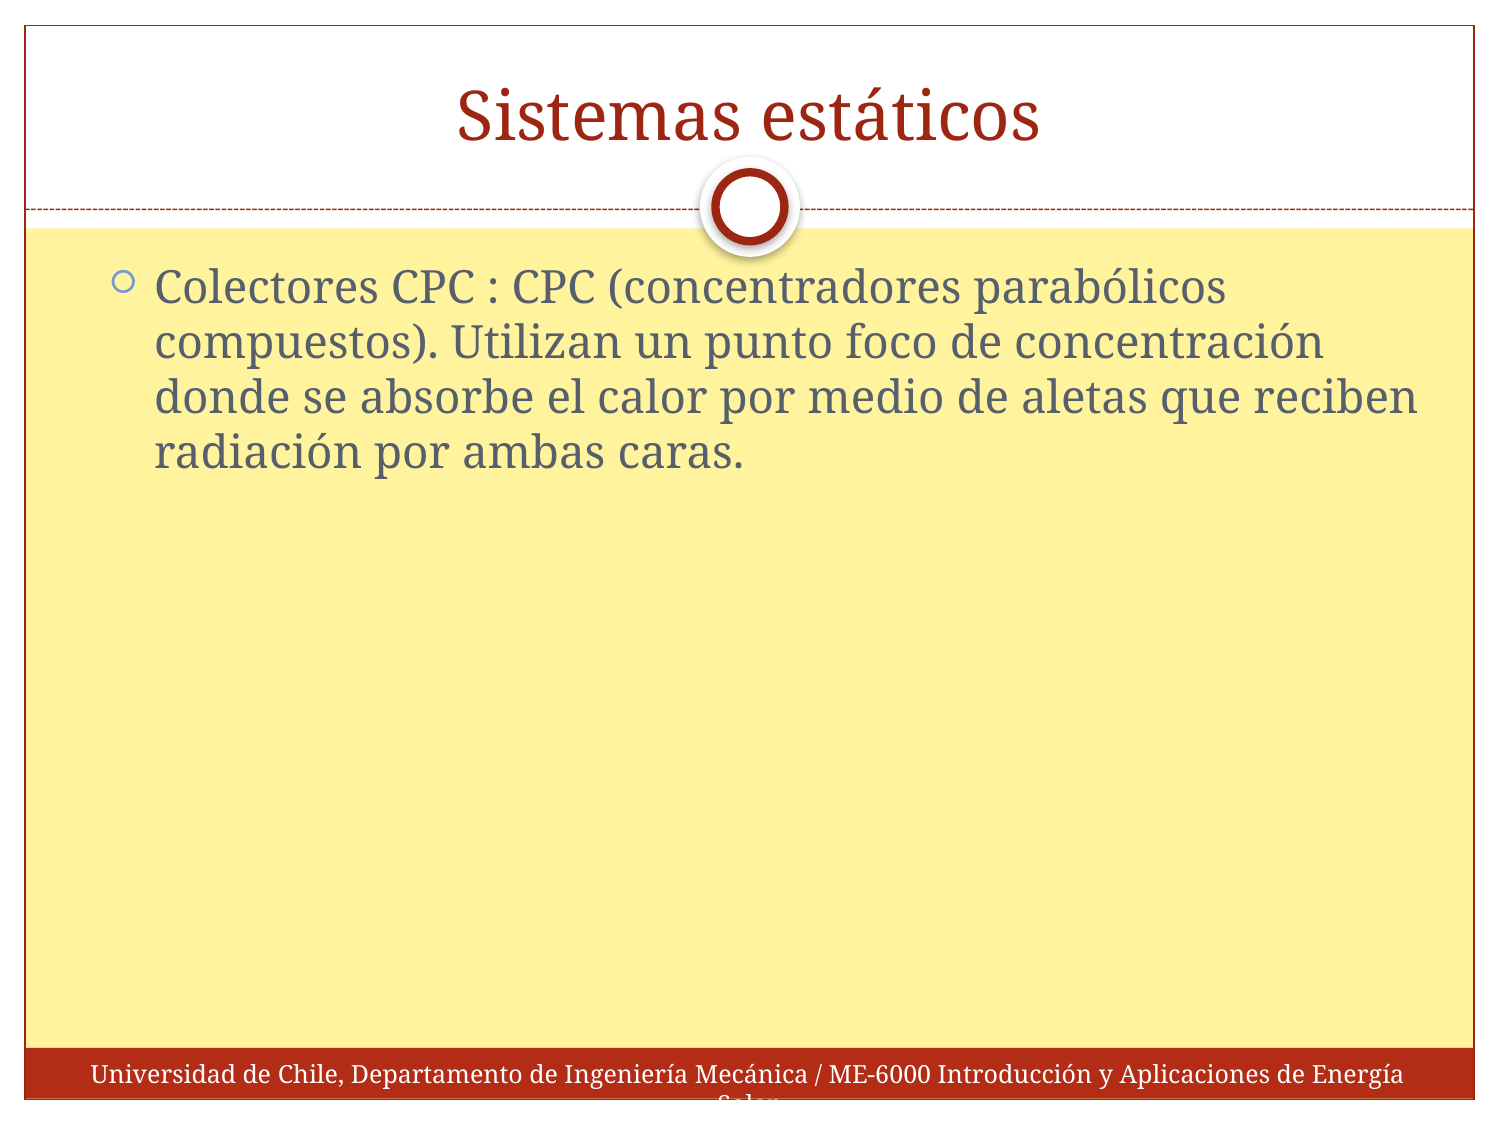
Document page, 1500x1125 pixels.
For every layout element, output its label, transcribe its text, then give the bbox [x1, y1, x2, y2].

footer Universidad de Chile, Departamento de Ingeniería Mecánica / ME-6000 Introducción y Aplicaciones de Energía Solar [50, 1051, 1447, 1112]
title Sistemas estáticos [49, 37, 1450, 162]
list Colectores CPC : CPC (concentradores parabólicos compuestos). Utilizan un punto foco de concentración donde se absorbe el calor por medio de aletas que reciben radiación por ambas caras. [49, 250, 1445, 1001]
